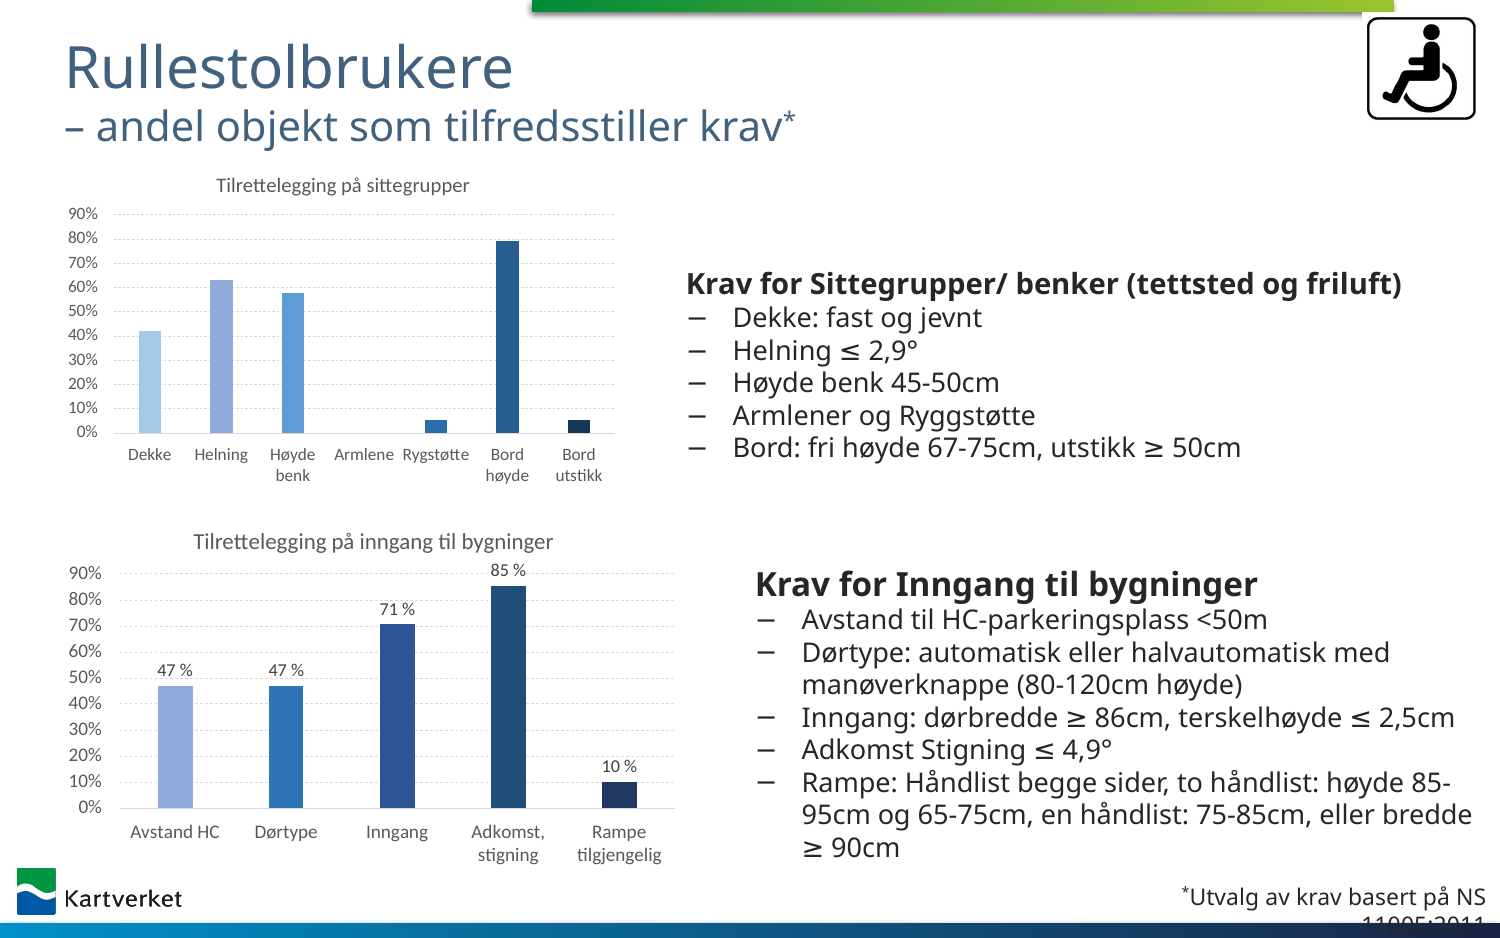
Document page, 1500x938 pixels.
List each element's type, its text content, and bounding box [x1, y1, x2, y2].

text_box *Utvalg av krav basert på NS 11005:2011 [1068, 873, 1500, 938]
picture [1362, 12, 1481, 126]
picture [62, 520, 686, 874]
text_box Rullestolbrukere – andel objekt som tilfredsstiller krav* [49, 25, 1431, 158]
text_box Krav for Inngang til bygninger Avstand til HC-parkeringsplass <50m Dørtype: automatisk eller halvautomatisk med manøverknappe (80-120cm høyde) Inngang: dørbredde ≥ 86cm, terskelhøyde ≤ 2,5cm Adkomst Stigning ≤ 4,9° Rampe: Håndlist begge sider, to håndlist: høyde 85-95cm og 65-75cm, en håndlist: 75-85cm, eller bredde ≥ 90cm [740, 555, 1491, 870]
picture [62, 166, 625, 492]
text_box Krav for Sittegrupper/ benker (tettsted og friluft) Dekke: fast og jevnt Helning ≤ 2,9° Høyde benk 45-50cm Armlener og Ryggstøtte Bord: fri høyde 67-75cm, utstikk ≥ 50cm [670, 258, 1418, 471]
